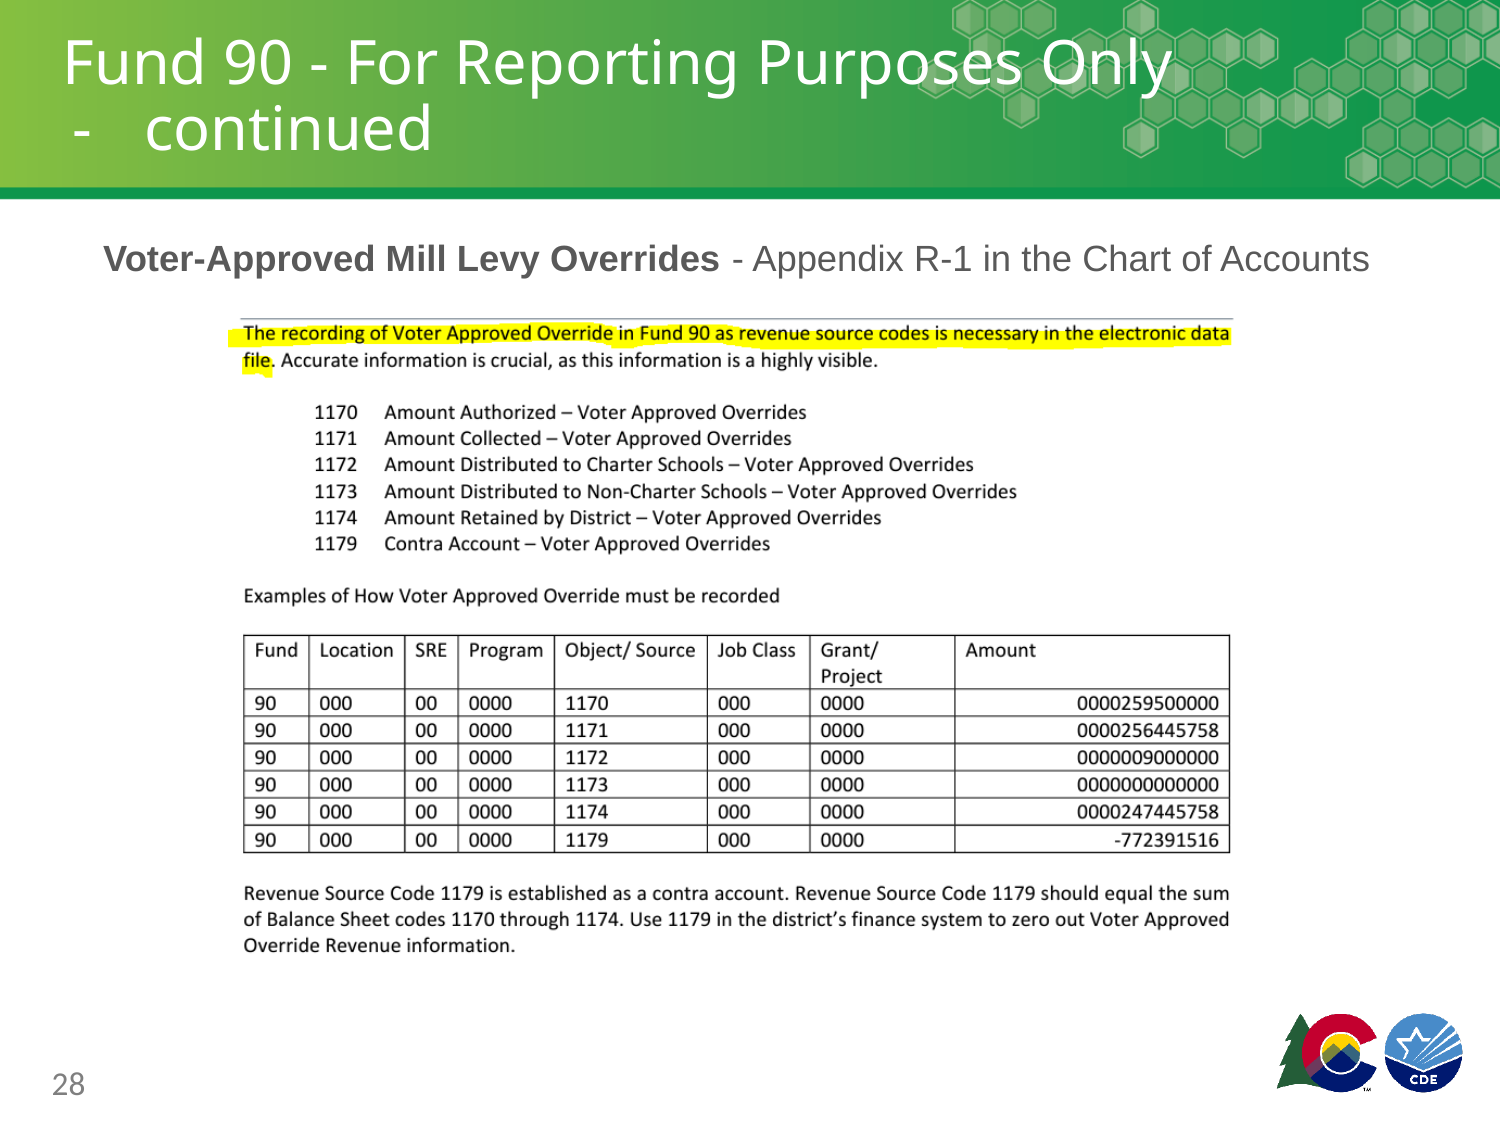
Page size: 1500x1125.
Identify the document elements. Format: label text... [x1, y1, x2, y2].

slide_number 28 [36, 1054, 375, 1115]
list Voter-Approved Mill Levy Overrides - Appendix R-1 in the Chart of Accounts [103, 239, 1397, 1002]
picture [227, 317, 1240, 964]
picture [1275, 1012, 1463, 1093]
title Fund 90 - For Reporting Purposes Only continued [62, 31, 1304, 165]
picture [0, 0, 1500, 200]
